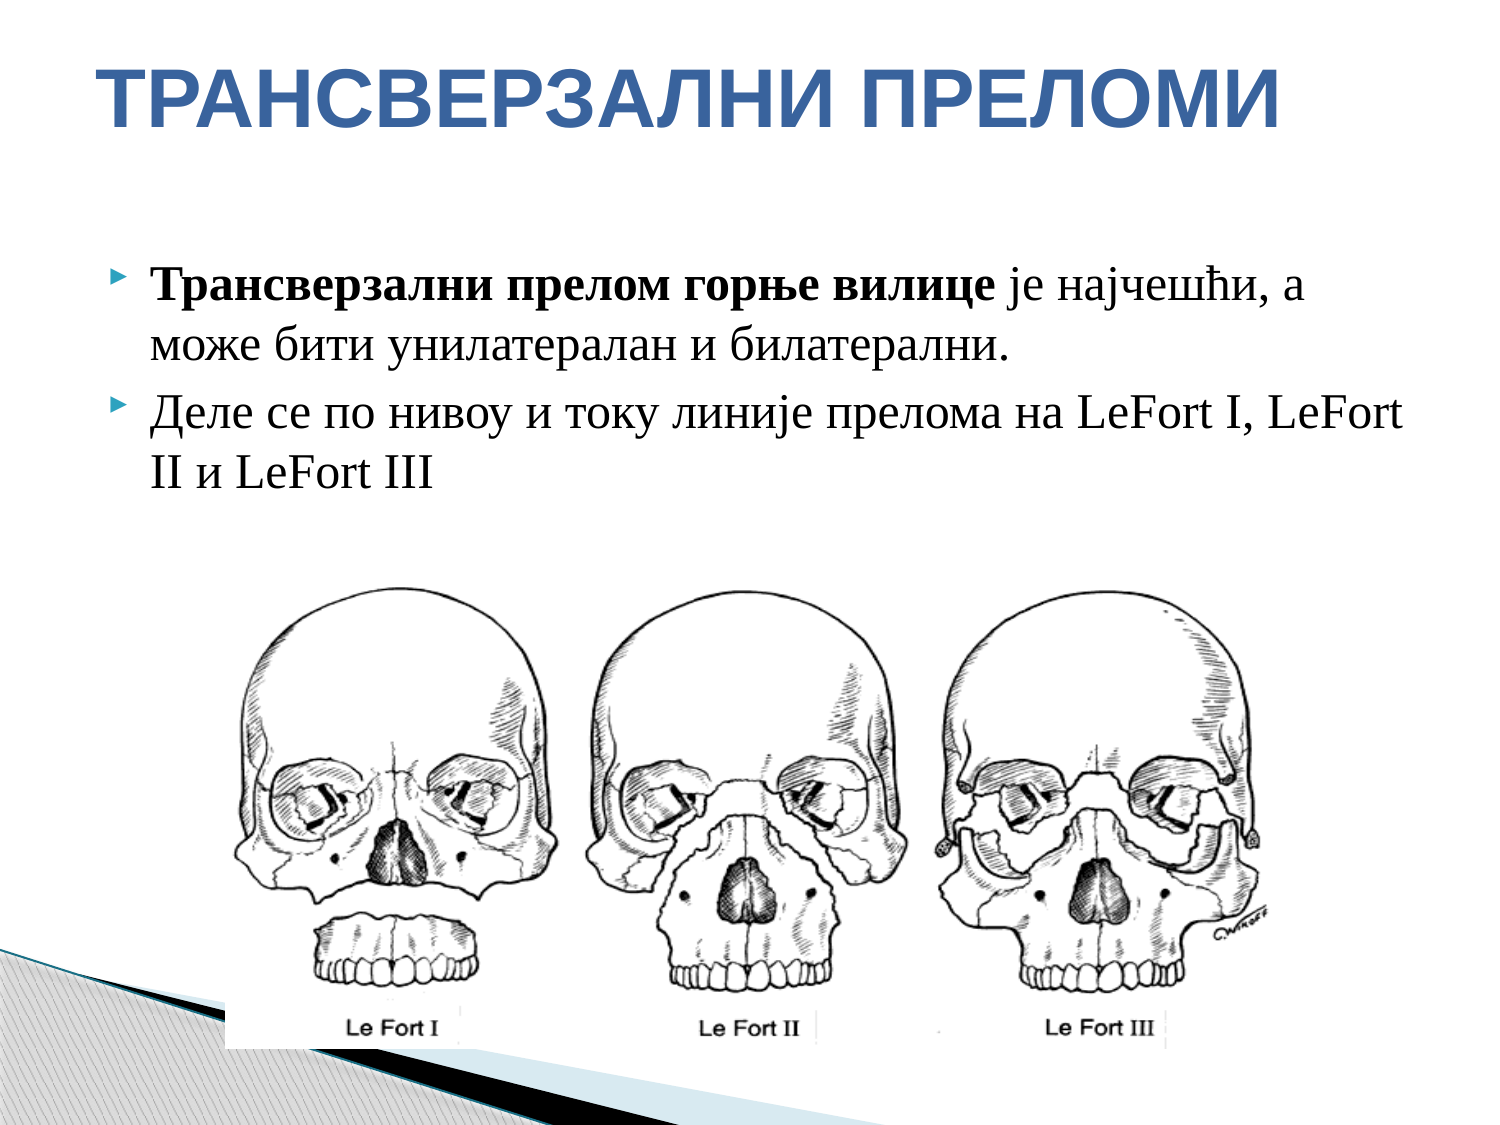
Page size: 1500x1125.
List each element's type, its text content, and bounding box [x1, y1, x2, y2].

title ТРАНСВЕРЗАЛНИ ПРЕЛОМИ [80, 0, 1431, 188]
picture [224, 549, 1276, 1050]
list Трансверзални прелом горње вилице је најчешћи, а може бити унилатералан и билатерални. Деле се по нивоу и току линије прелома на LeFort I, LeFort II и LeFort III [75, 243, 1425, 986]
